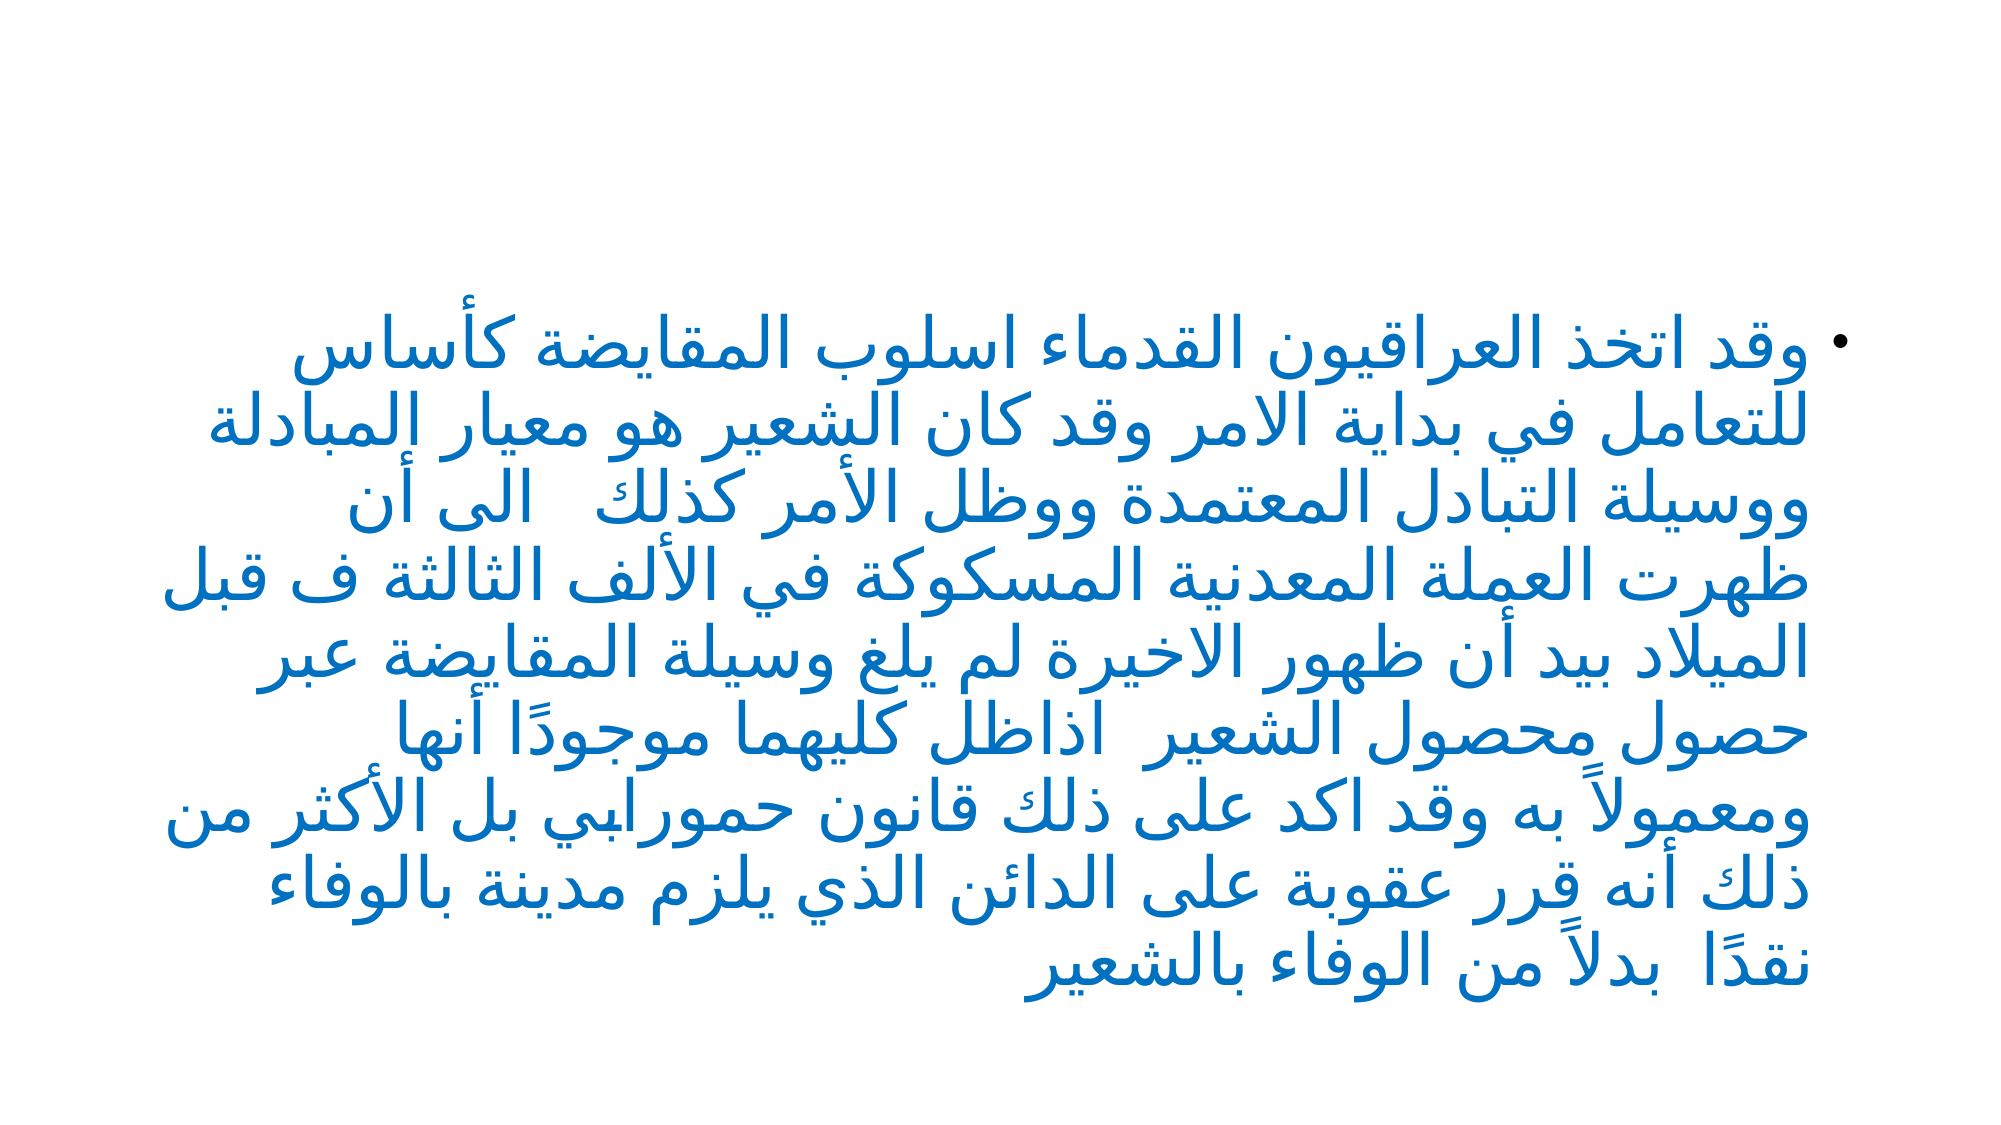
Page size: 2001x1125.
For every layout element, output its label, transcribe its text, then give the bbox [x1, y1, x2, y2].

list ‏وقد اتخذ العراقيون القدماء اسلوب المقايضة كأساس للتعامل في بداية الامر وقد كان الشعير هو معيار المبادلة ووسيلة التبادل المعتمدة ووظل الأمر كذلك الى أن ظهرت العملة المعدنية المسكوكة في الألف الثالثة ف قبل الميلاد بيد أن ظهور الاخيرة لم يلغ وسيلة المقايضة عبر حصول محصول الشعير اذاظل كليهما موجودًا أنها ومعمولاً به وقد اكد على ذلك قانون حمورابي بل الأكثر من ذلك أنه قرر عقوبة على الدائن الذي يلزم مدينة بالوفاء نقدًا بدلاً من الوفاء بالشعير [137, 299, 1863, 1014]
